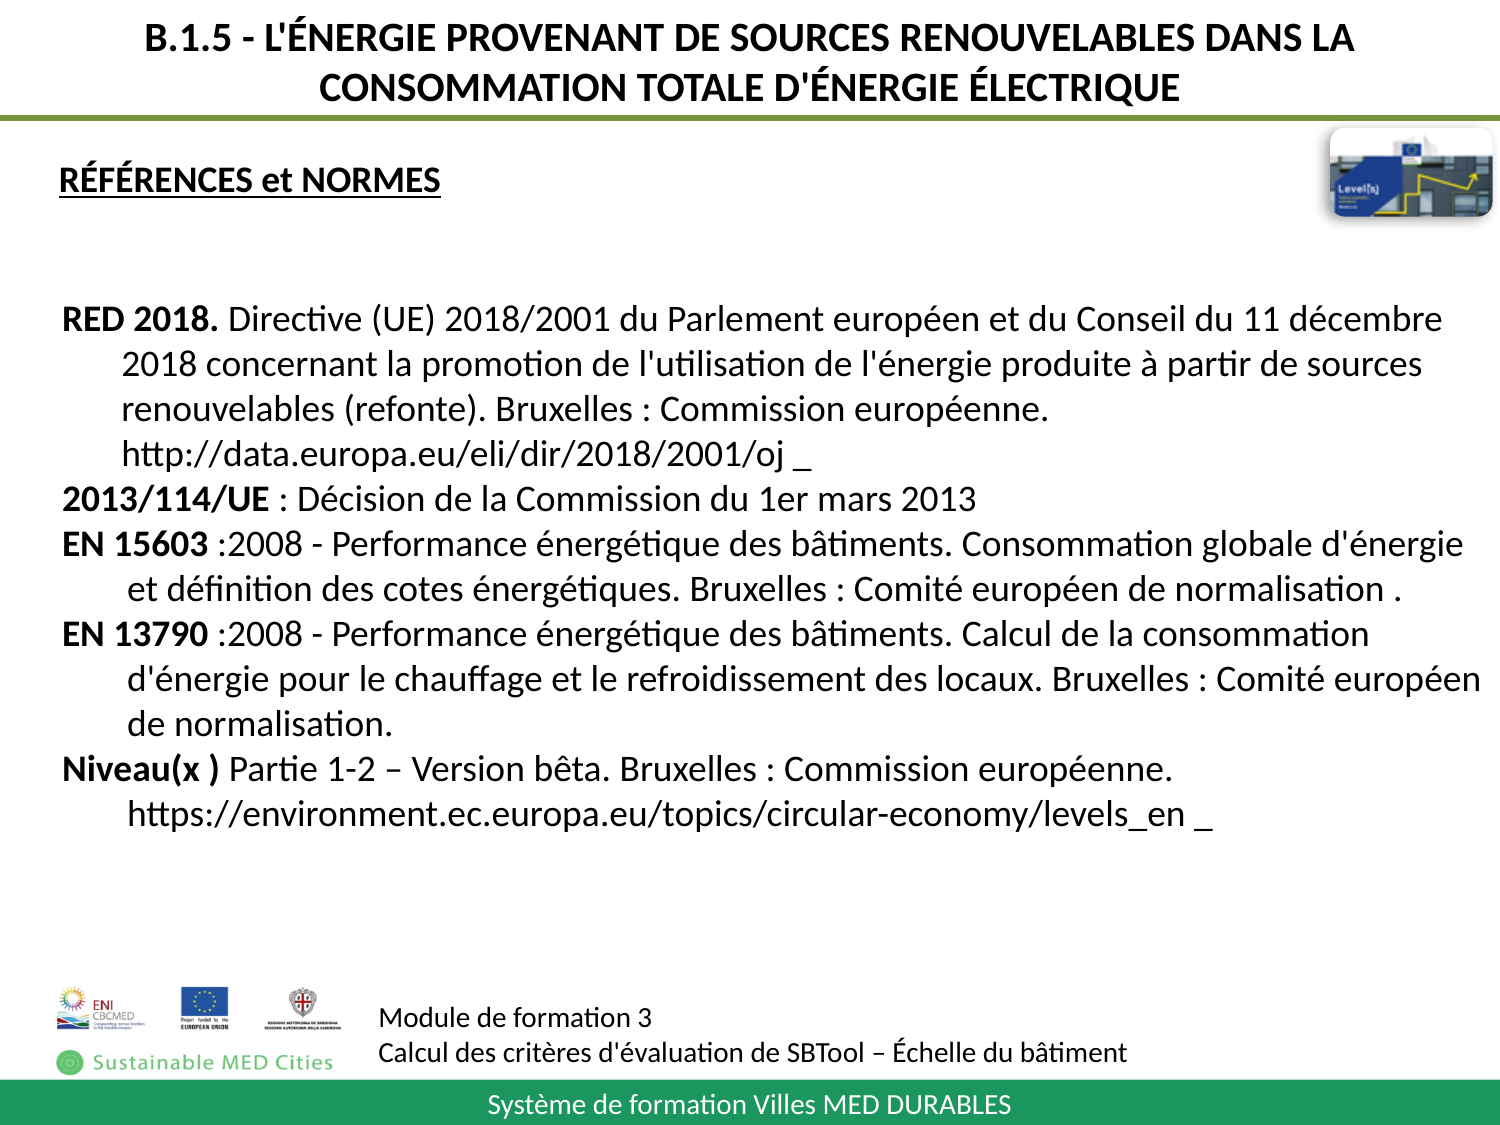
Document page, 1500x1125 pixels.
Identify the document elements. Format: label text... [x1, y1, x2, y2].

text_box RED 2018. Directive (UE) 2018/2001 du Parlement européen et du Conseil du 11 décembre 2018 concernant la promotion de l'utilisation de l'énergie produite à partir de sources renouvelables (refonte). Bruxelles : Commission européenne. http://data.europa.eu/eli/dir/2018/2001/oj _ 2013/114/UE : Décision de la Commission du 1er mars 2013 EN 15603 :2008 - Performance énergétique des bâtiments. Consommation globale d'énergie et définition des cotes énergétiques. Bruxelles : Comité européen de normalisation . EN 13790 :2008 - Performance énergétique des bâtiments. Calcul de la consommation d'énergie pour le chauffage et le refroidissement des locaux. Bruxelles : Comité européen de normalisation. Niveau(x ) Partie 1-2 – Version bêta. Bruxelles : Commission européenne. https://environment.ec.europa.eu/topics/circular-economy/levels_en _ [47, 286, 1500, 971]
picture [1329, 127, 1493, 217]
text_box RÉFÉRENCES et NORMES [43, 147, 1331, 235]
title B.1.5 - L'ÉNERGIE PROVENANT DE SOURCES RENOUVELABLES DANS LA CONSOMMATION TOTALE D'ÉNERGIE ÉLECTRIQUE [0, 0, 1500, 121]
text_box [0, 972, 1500, 1125]
